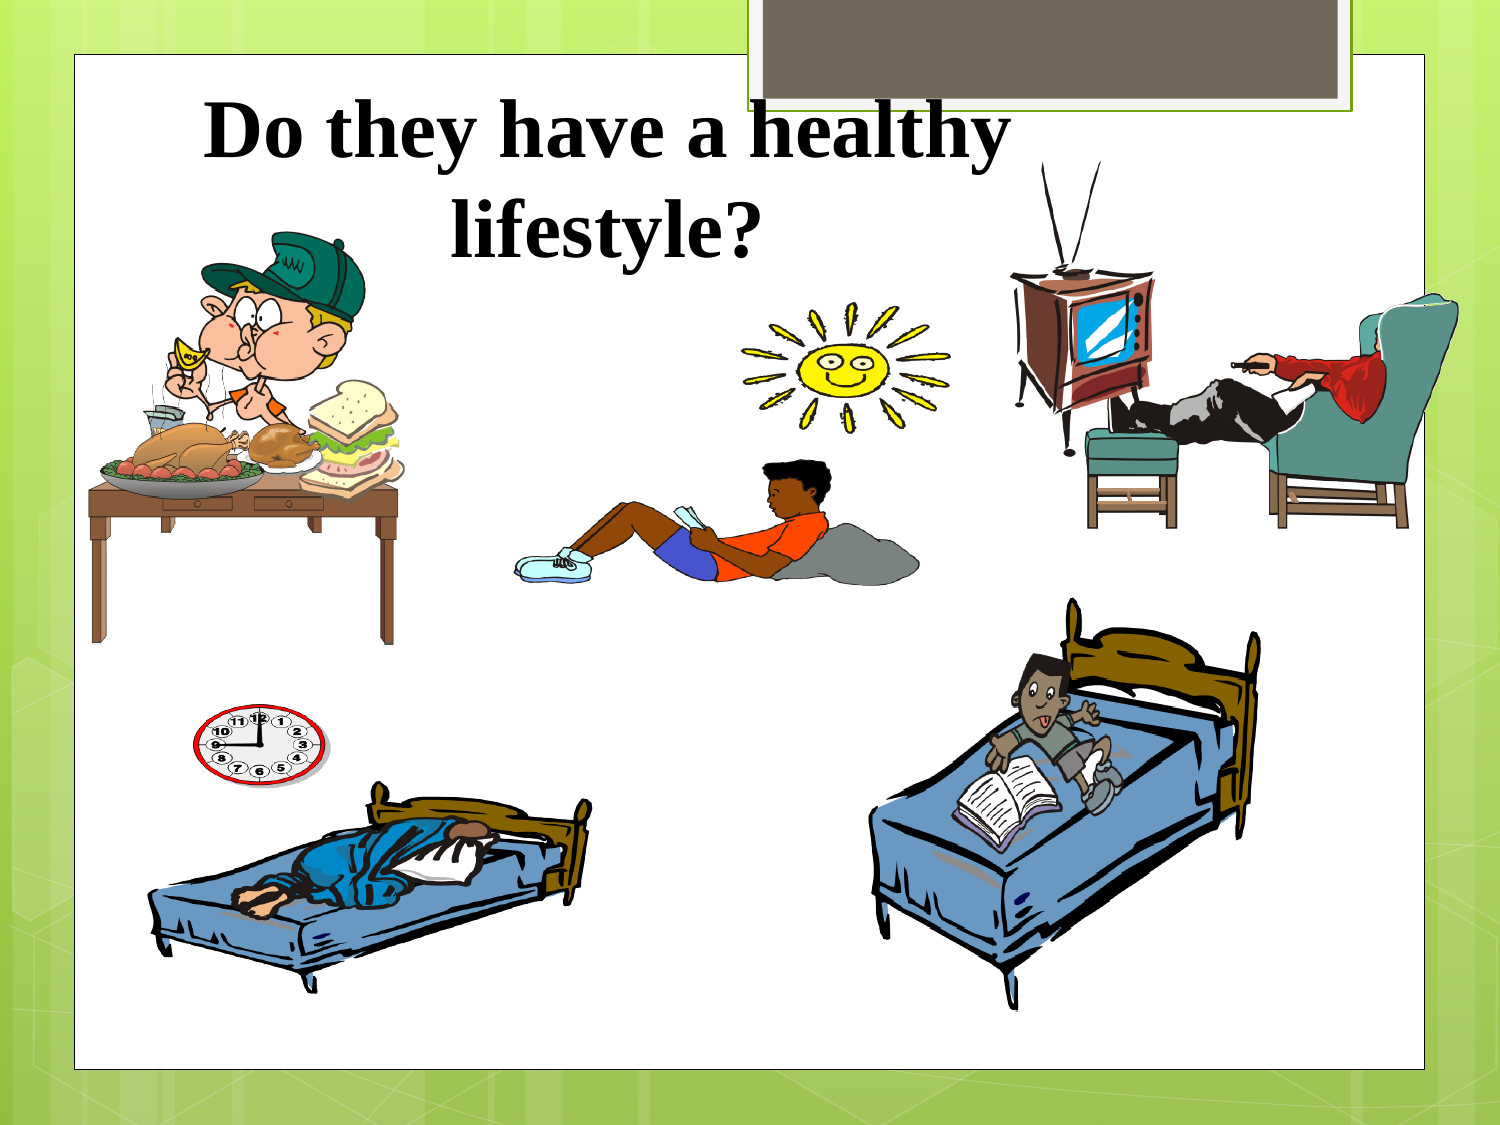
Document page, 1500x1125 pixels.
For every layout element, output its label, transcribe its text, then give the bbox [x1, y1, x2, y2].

text_box Do they have a healthy lifestyle? [29, 66, 1187, 281]
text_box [88, 160, 1459, 1012]
